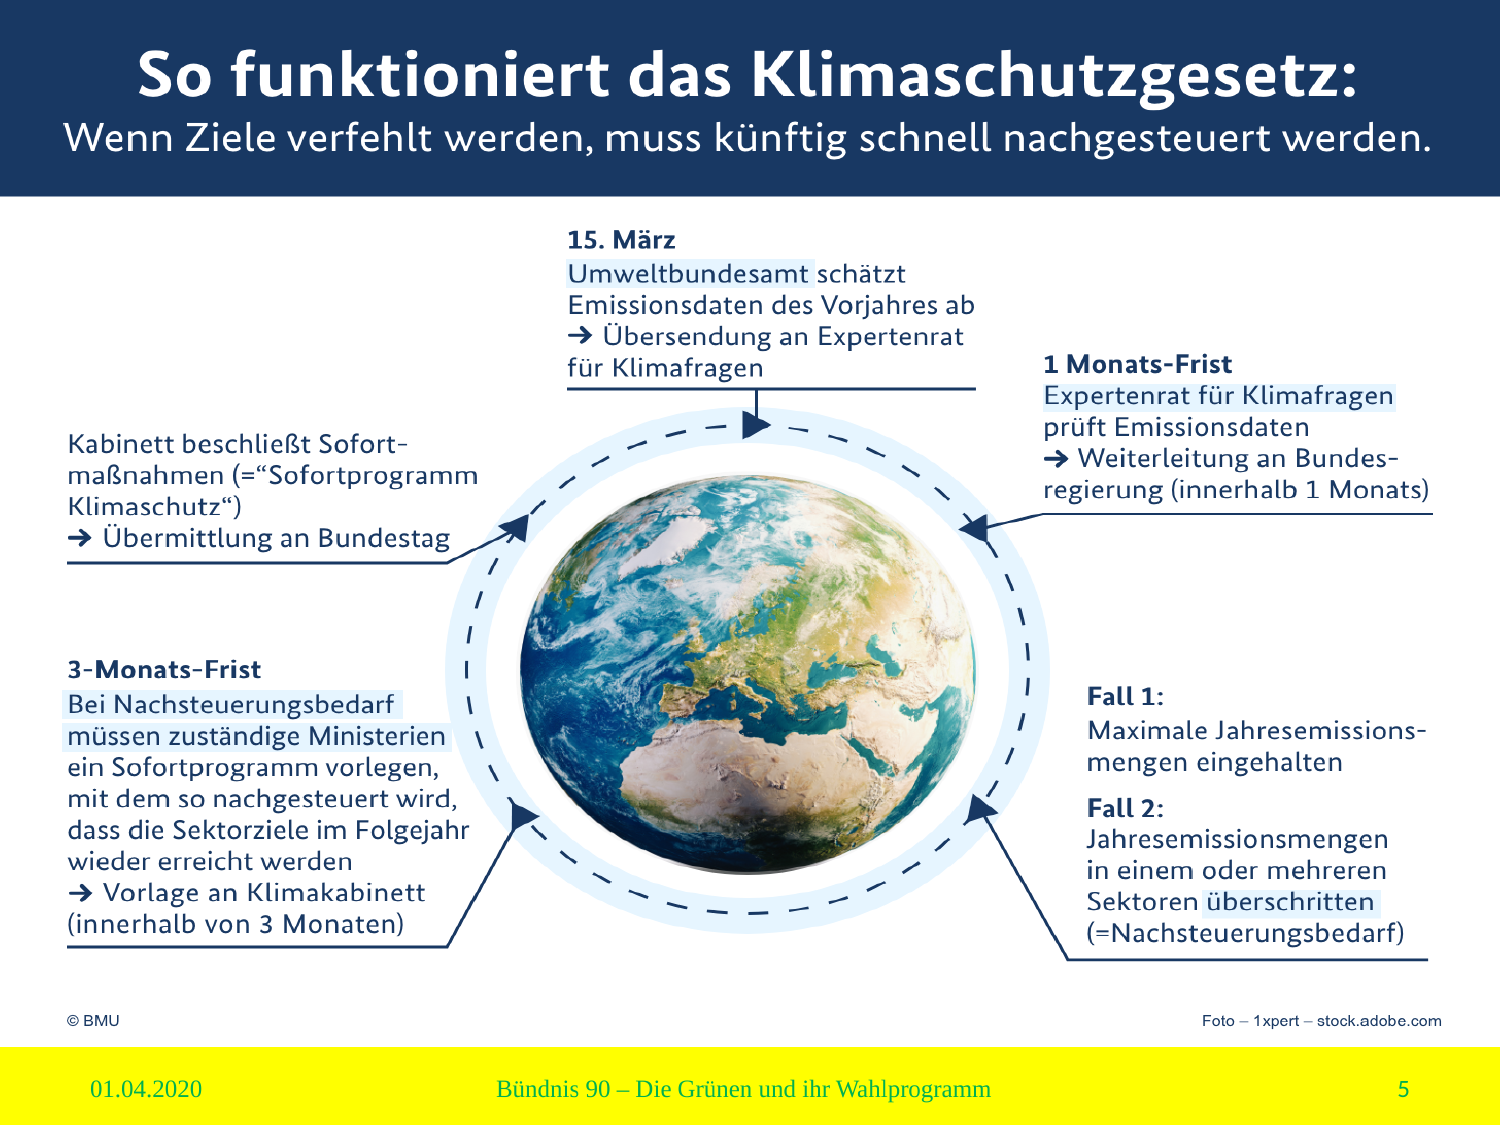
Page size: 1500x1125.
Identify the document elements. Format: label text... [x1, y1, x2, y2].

picture [0, 0, 1500, 1047]
slide_number 5 [1234, 1057, 1425, 1118]
footer Bündnis 90 – Die Grünen und ihr Wahlprogramm [324, 1057, 1164, 1118]
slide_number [75, 1057, 254, 1118]
